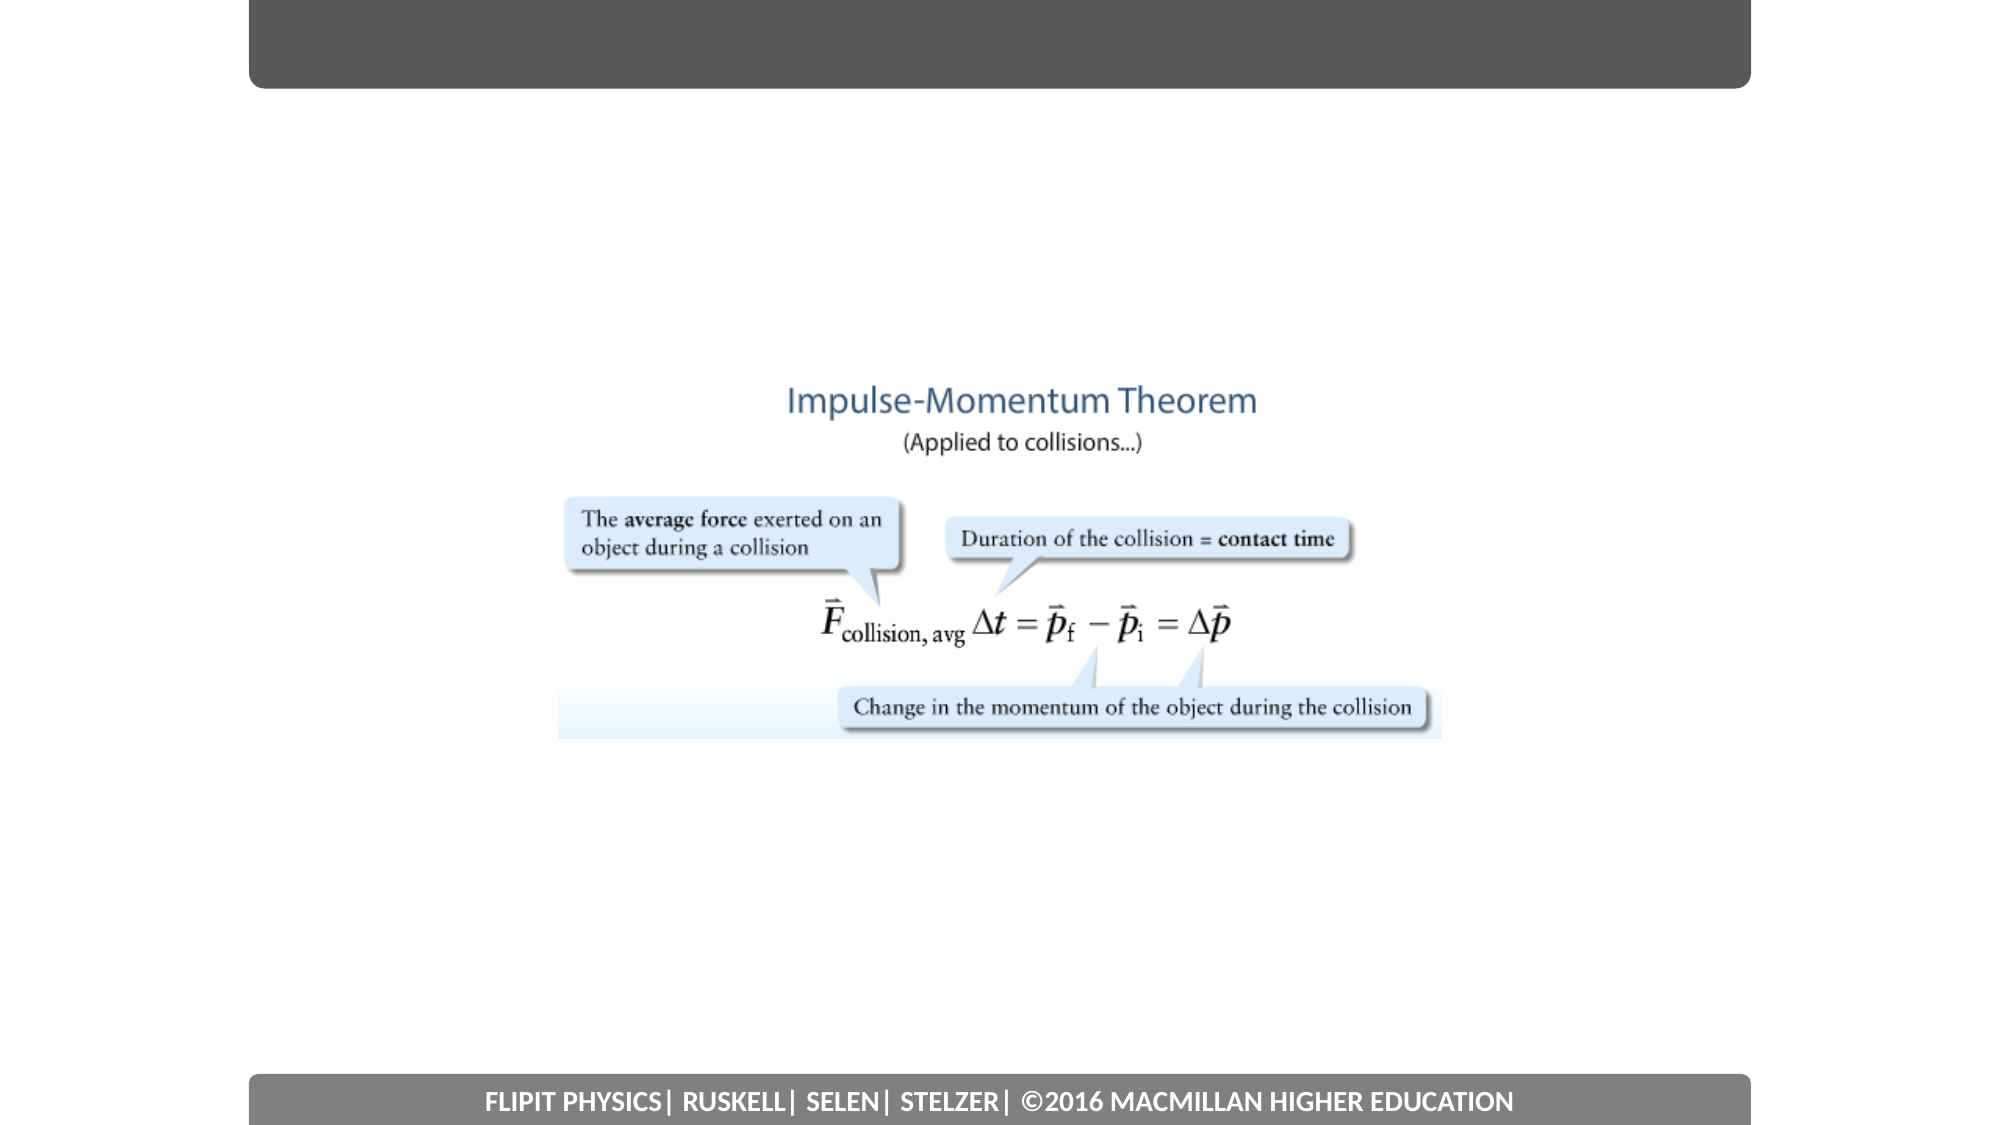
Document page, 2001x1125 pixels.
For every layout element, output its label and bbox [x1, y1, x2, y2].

picture [558, 385, 1442, 739]
text_box [248, 0, 1752, 89]
text_box [249, 1074, 1750, 1125]
